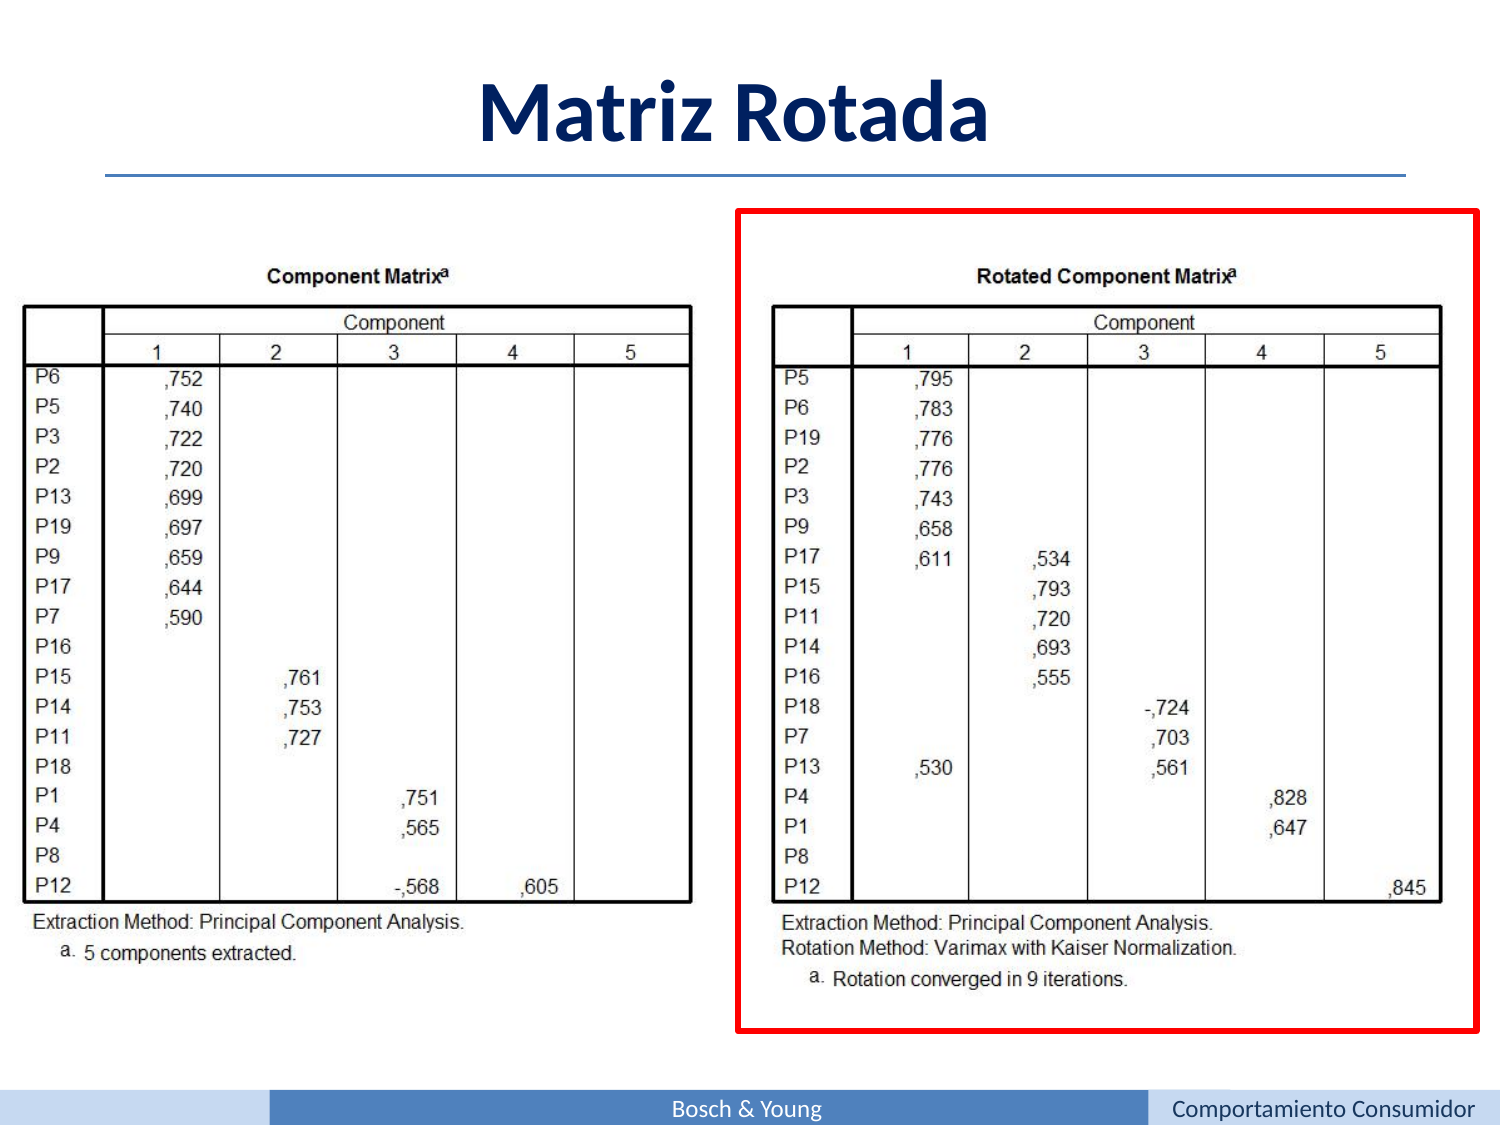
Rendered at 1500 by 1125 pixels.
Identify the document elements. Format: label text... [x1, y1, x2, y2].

text_box Bosch & Young [272, 1088, 1146, 1125]
text_box [0, 1088, 272, 1125]
text_box Comportamiento Consumidor [1146, 1088, 1500, 1125]
text_box Matriz Rotada [58, 46, 1430, 167]
text_box [736, 209, 1479, 1033]
picture [5, 245, 739, 1014]
picture [754, 245, 1489, 1041]
